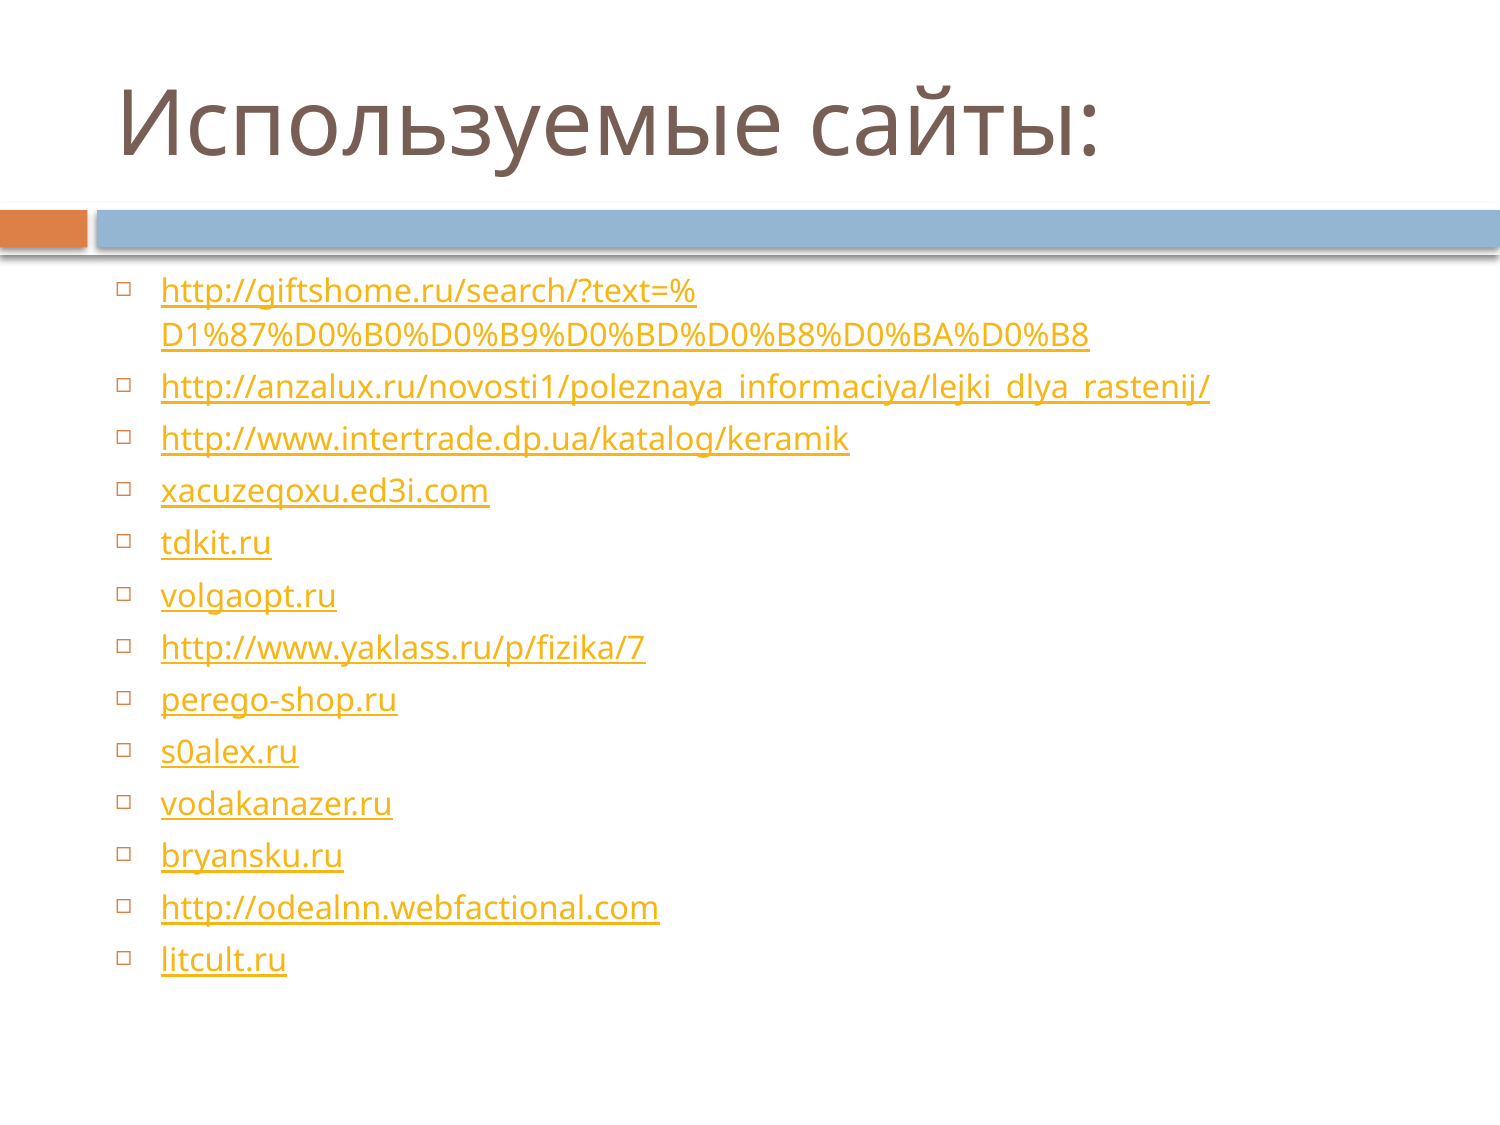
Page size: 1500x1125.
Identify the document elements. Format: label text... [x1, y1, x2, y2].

title Используемые сайты: [100, 37, 1438, 200]
list http://giftshome.ru/search/?text=%D1%87%D0%B0%D0%B9%D0%BD%D0%B8%D0%BA%D0%B8 http://anzalux.ru/novosti1/poleznaya_informaciya/lejki_dlya_rastenij/ http://www.intertrade.dp.ua/katalog/keramik xacuzeqoxu.ed3i.com tdkit.ru volgaopt.ru http://www.yaklass.ru/p/fizika/7 perego-shop.ru s0alex.ru vodakanazer.ru bryansku.ru http://odealnn.webfactional.com litcult.ru [100, 262, 1438, 1000]
